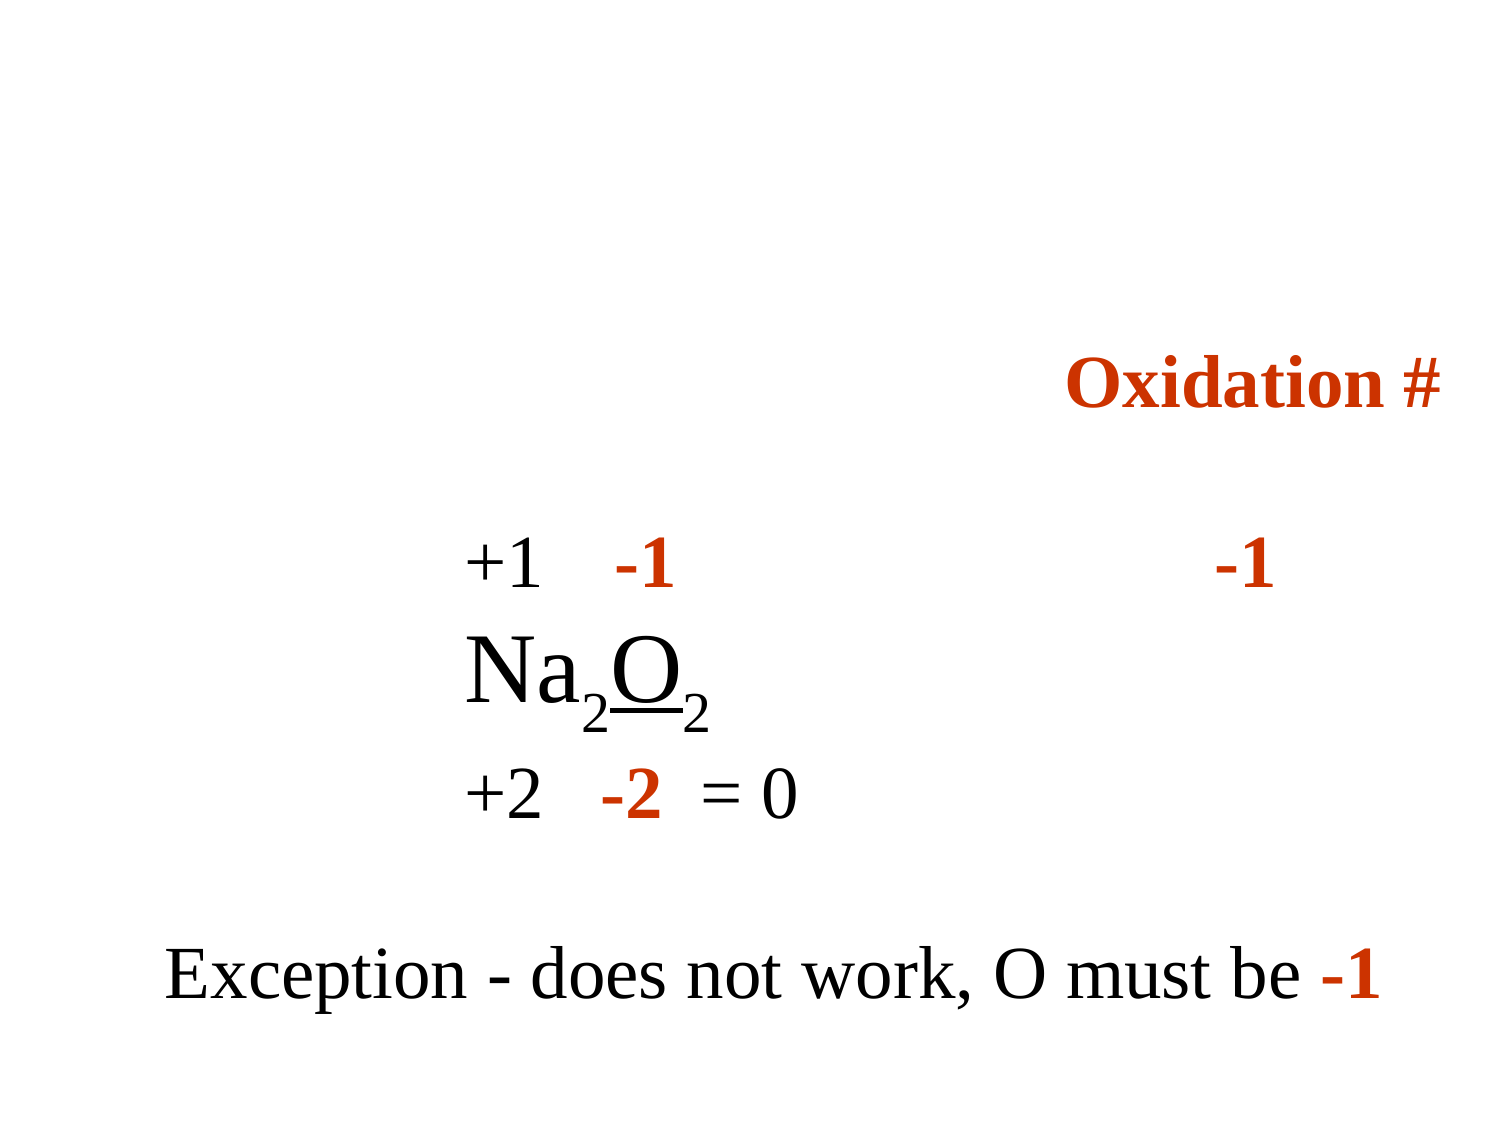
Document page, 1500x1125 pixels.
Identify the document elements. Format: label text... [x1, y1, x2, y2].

text_box Oxidation # +1 -1 -1 Na2O2 +2 -2 = 0 Exception - does not work, O must be -1 [0, 324, 1500, 1022]
